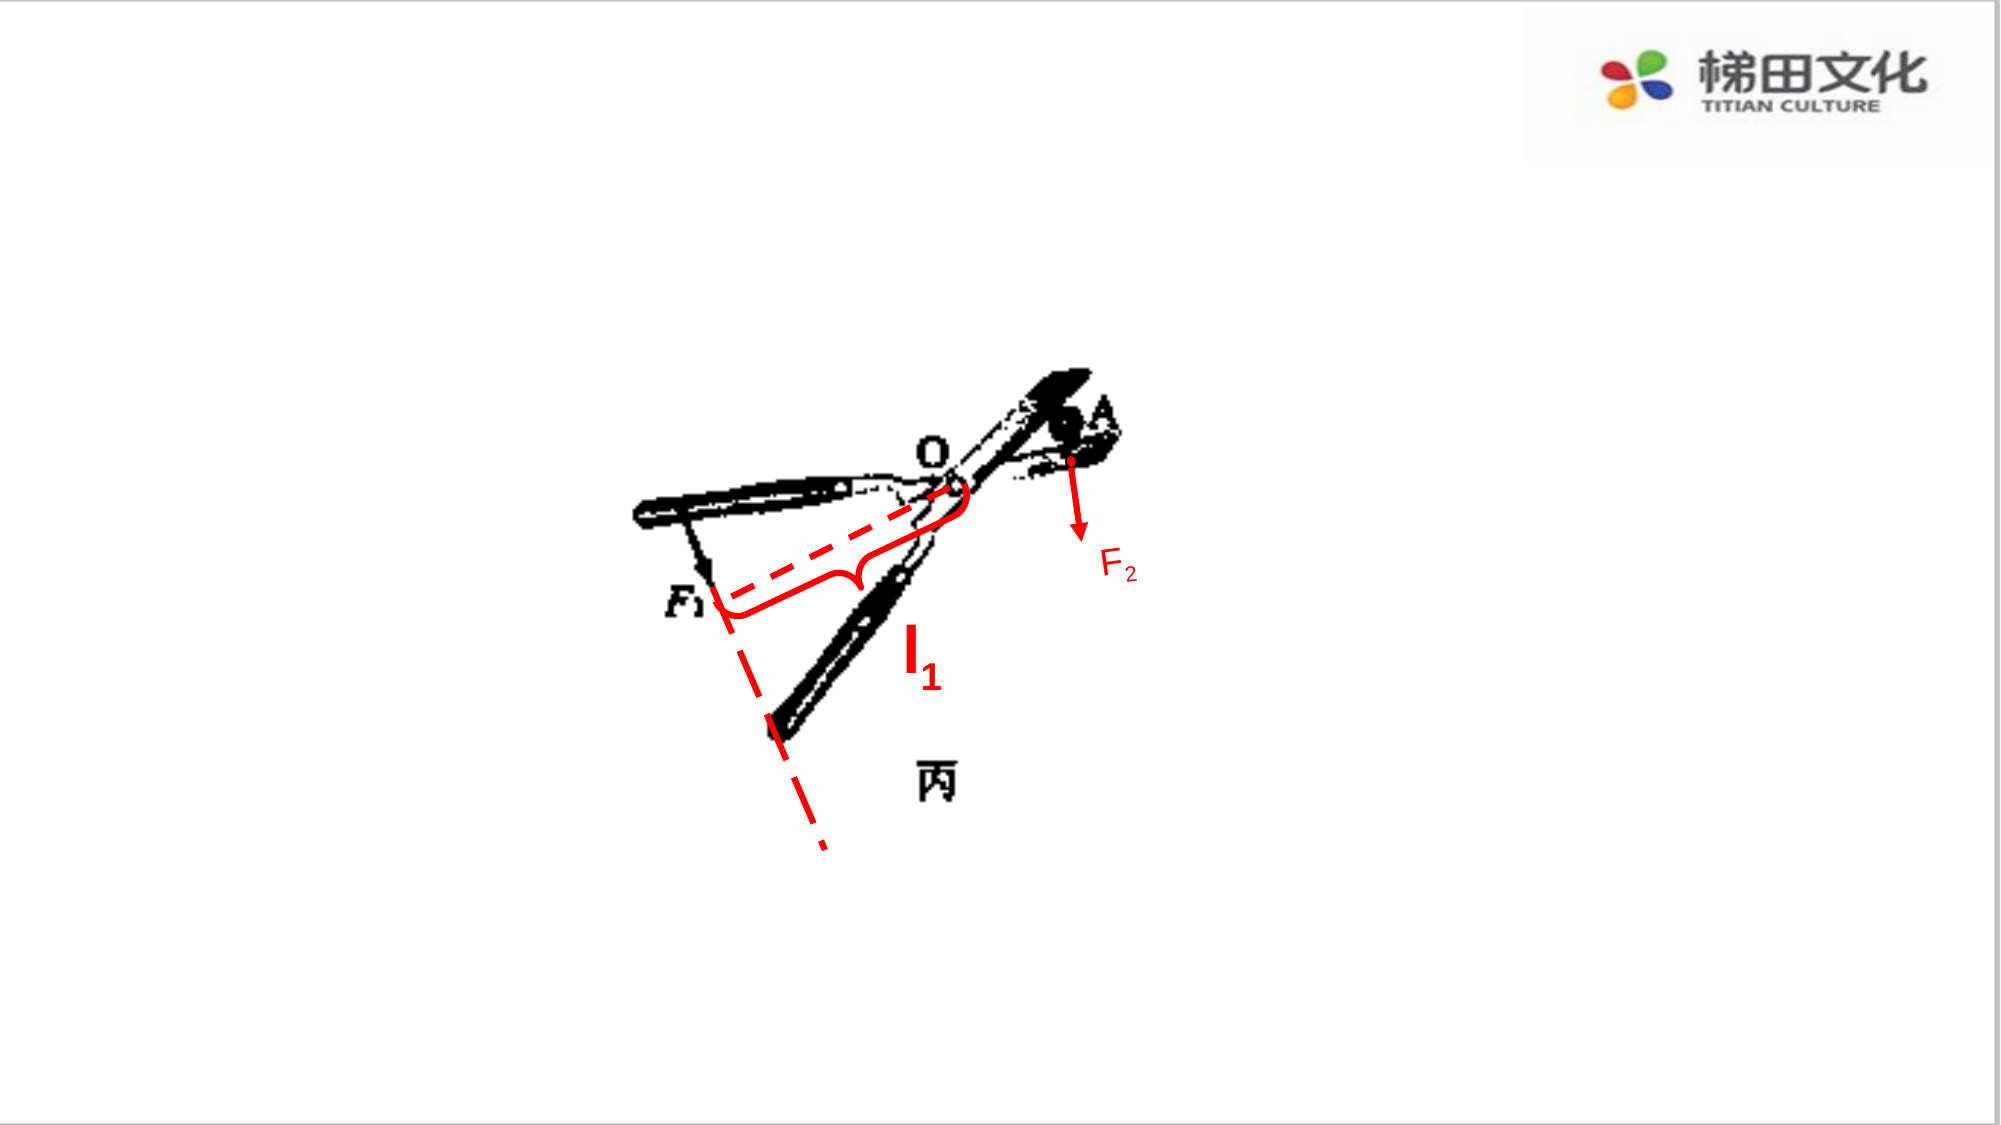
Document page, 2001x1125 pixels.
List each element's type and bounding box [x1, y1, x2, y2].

picture [0, 0, 2001, 1125]
text_box [1074, 449, 1150, 600]
